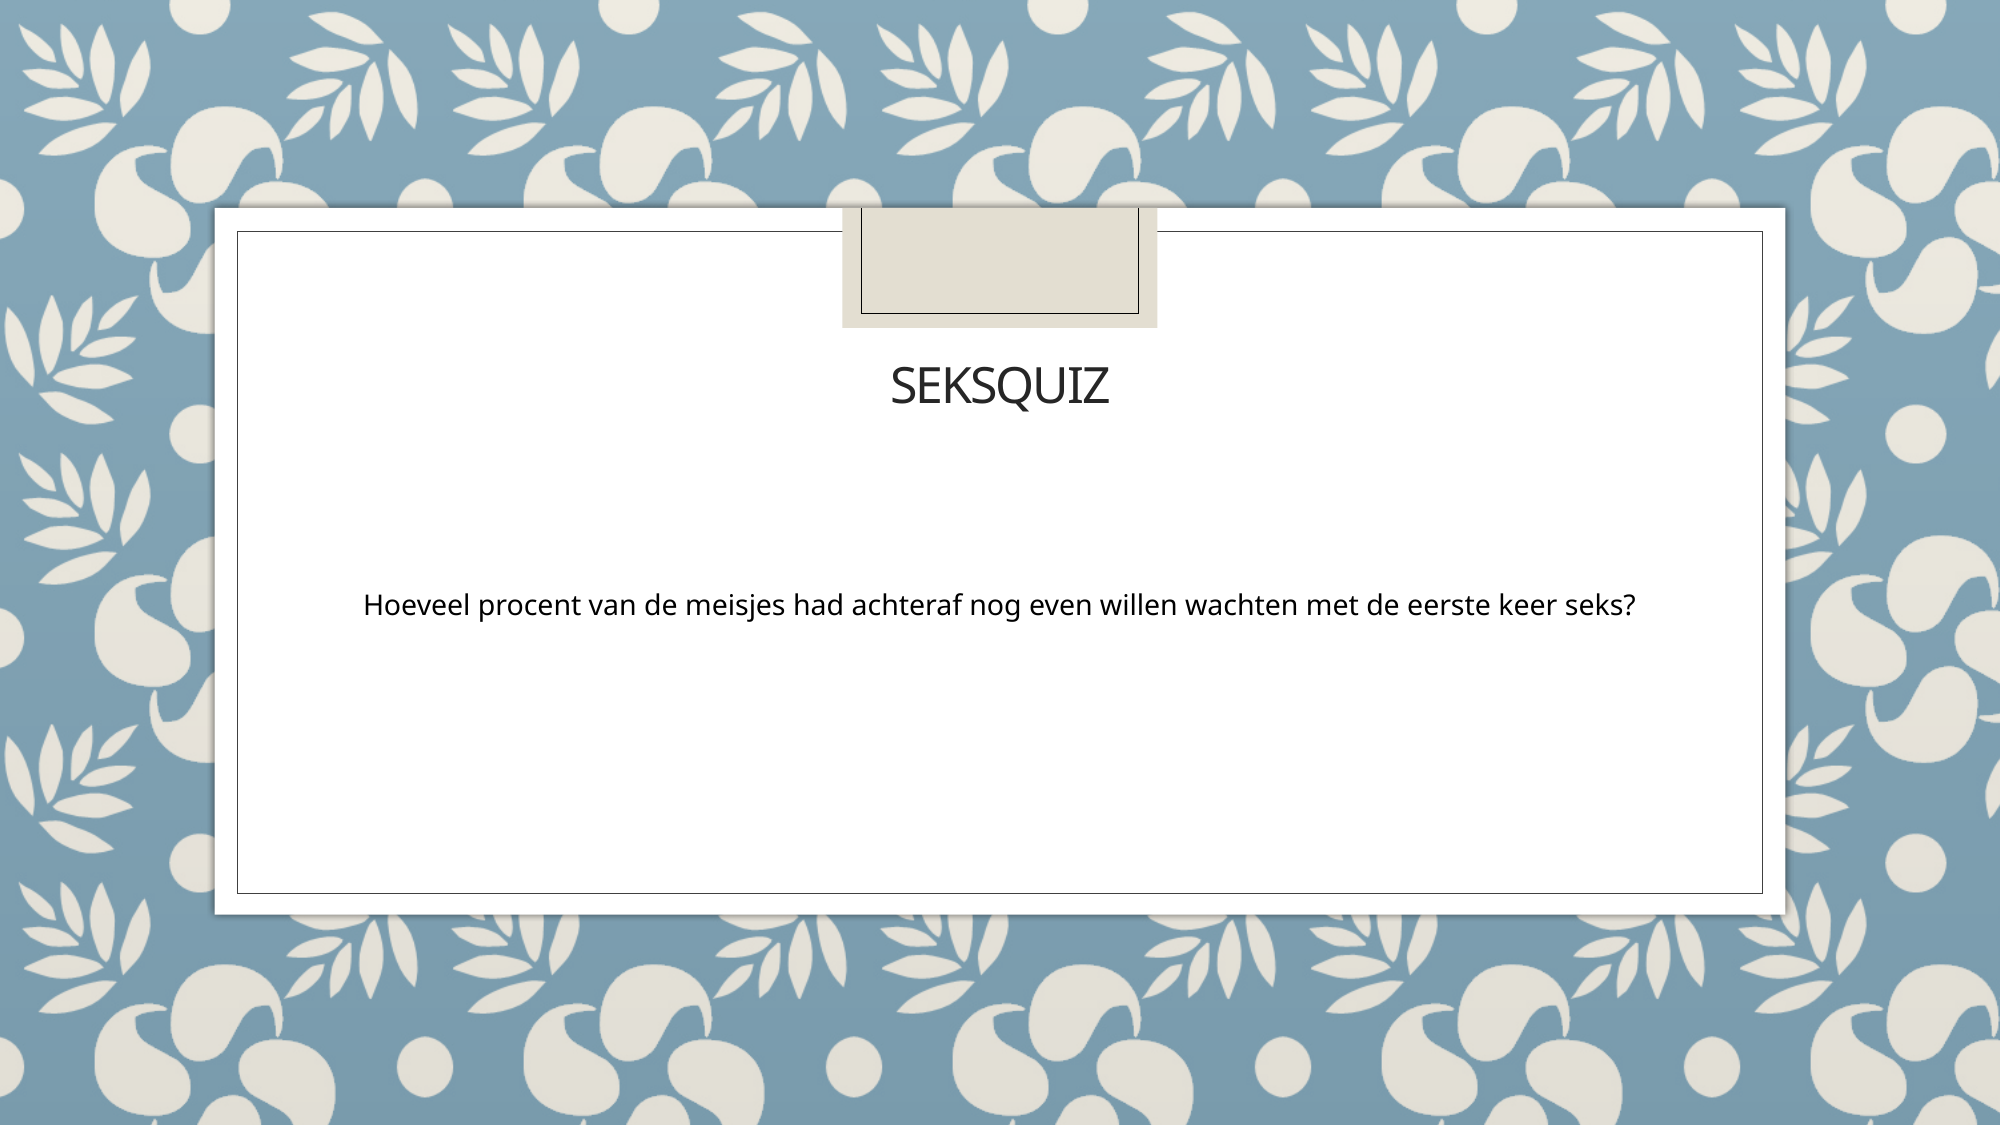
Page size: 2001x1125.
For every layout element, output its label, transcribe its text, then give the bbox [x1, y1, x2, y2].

title Seksquiz [256, 343, 1745, 435]
list Hoeveel procent van de meisjes had achteraf nog even willen wachten met de eerste keer seks? [256, 579, 1745, 655]
